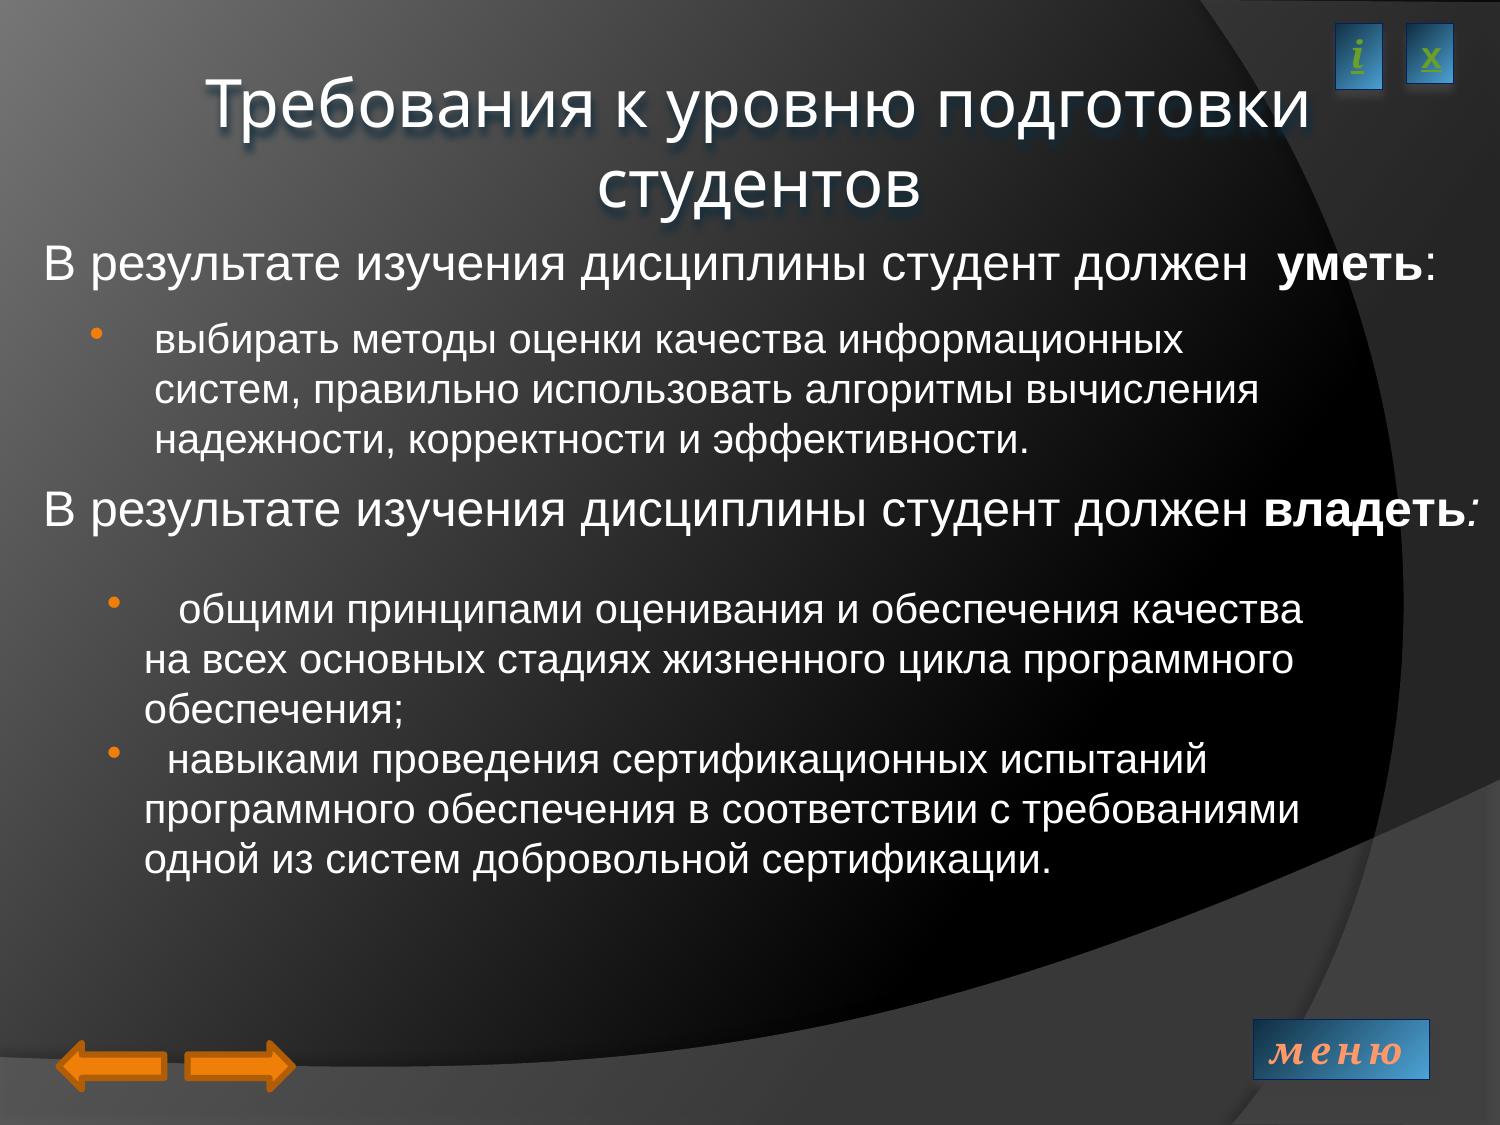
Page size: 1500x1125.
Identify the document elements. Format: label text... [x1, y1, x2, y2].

text_box х [1406, 23, 1454, 84]
text_box [184, 1040, 297, 1093]
text_box меню [1253, 1019, 1430, 1080]
list выбирать методы оценки качества информационных систем, правильно использовать алгоритмы вычисления надежности, корректности и эффективности. [70, 304, 1296, 469]
text_box В результате изучения дисциплины студент должен владеть: [0, 469, 1500, 544]
text_box i [1335, 23, 1383, 90]
text_box общими принципами оценивания и обеспечения качества на всех основных стадиях жизненного цикла программного обеспечения; навыками проведения сертификационных испытаний программного обеспечения в соответствии с требованиями одной из систем добровольной сертификации. [93, 574, 1319, 1020]
text_box В результате изучения дисциплины студент должен уметь: [0, 222, 1500, 298]
title Требования к уровню подготовки студентов [70, 46, 1449, 222]
text_box [55, 1040, 168, 1093]
